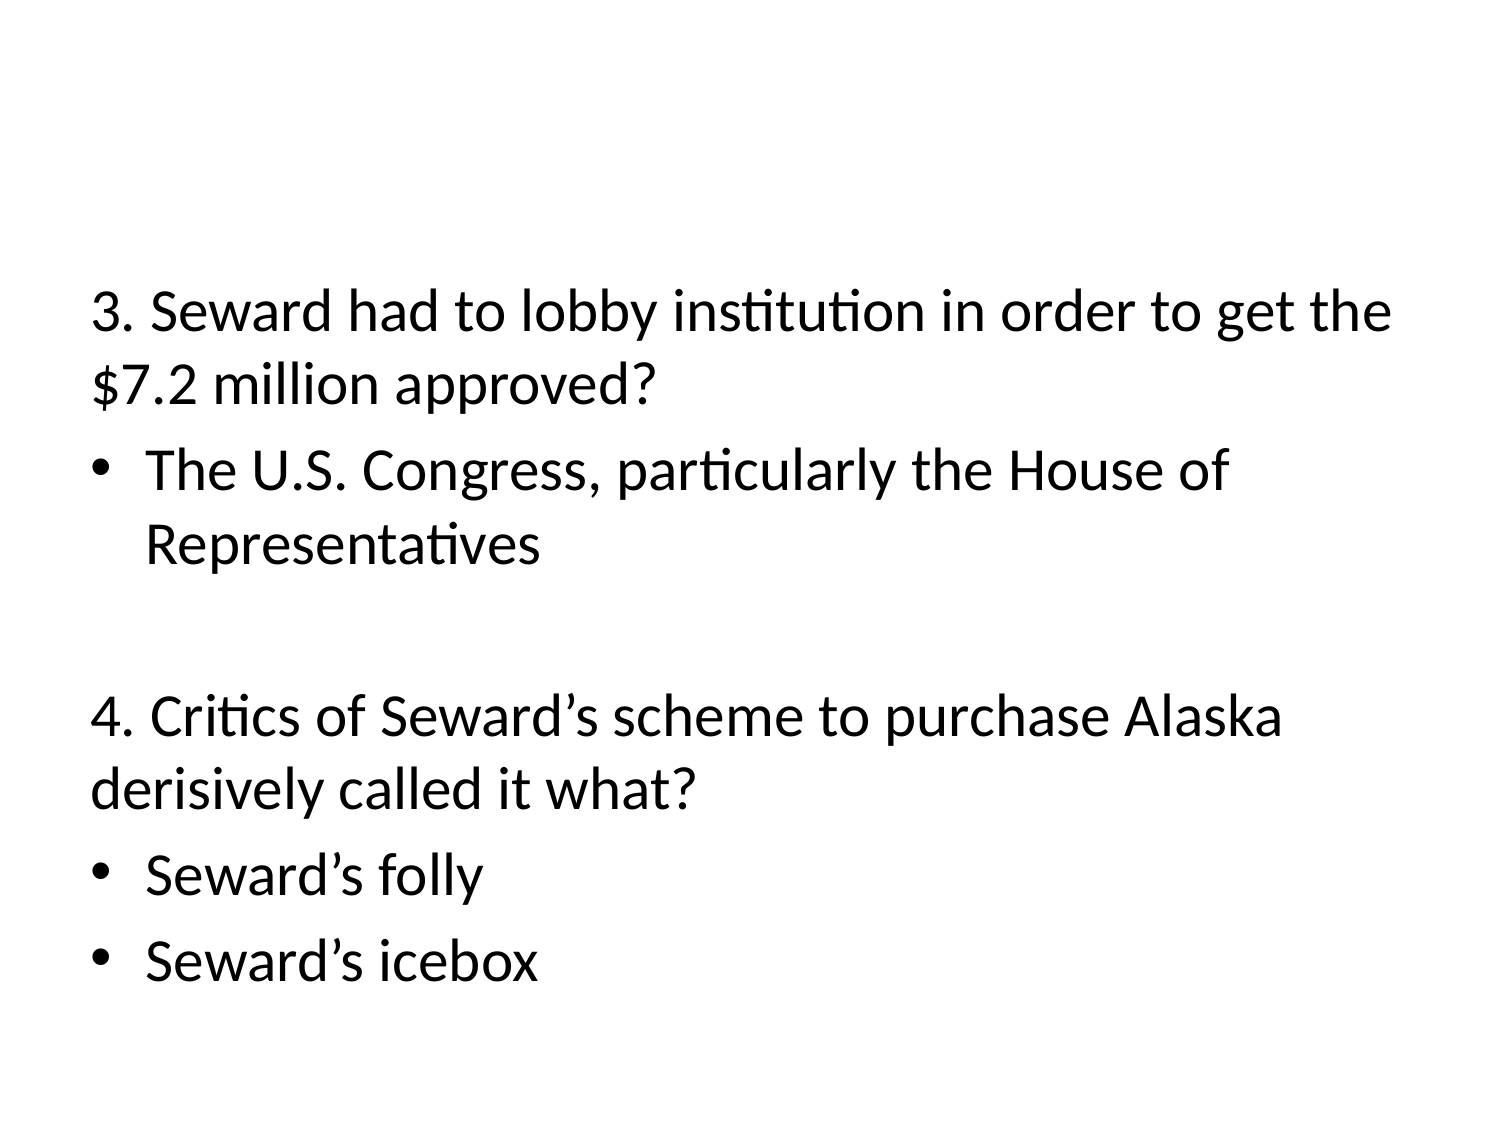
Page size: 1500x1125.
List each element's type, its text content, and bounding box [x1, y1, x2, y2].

list 3. Seward had to lobby institution in order to get the $7.2 million approved? The U.S. Congress, particularly the House of Representatives 4. Critics of Seward’s scheme to purchase Alaska derisively called it what? Seward’s folly Seward’s icebox [75, 262, 1425, 1005]
